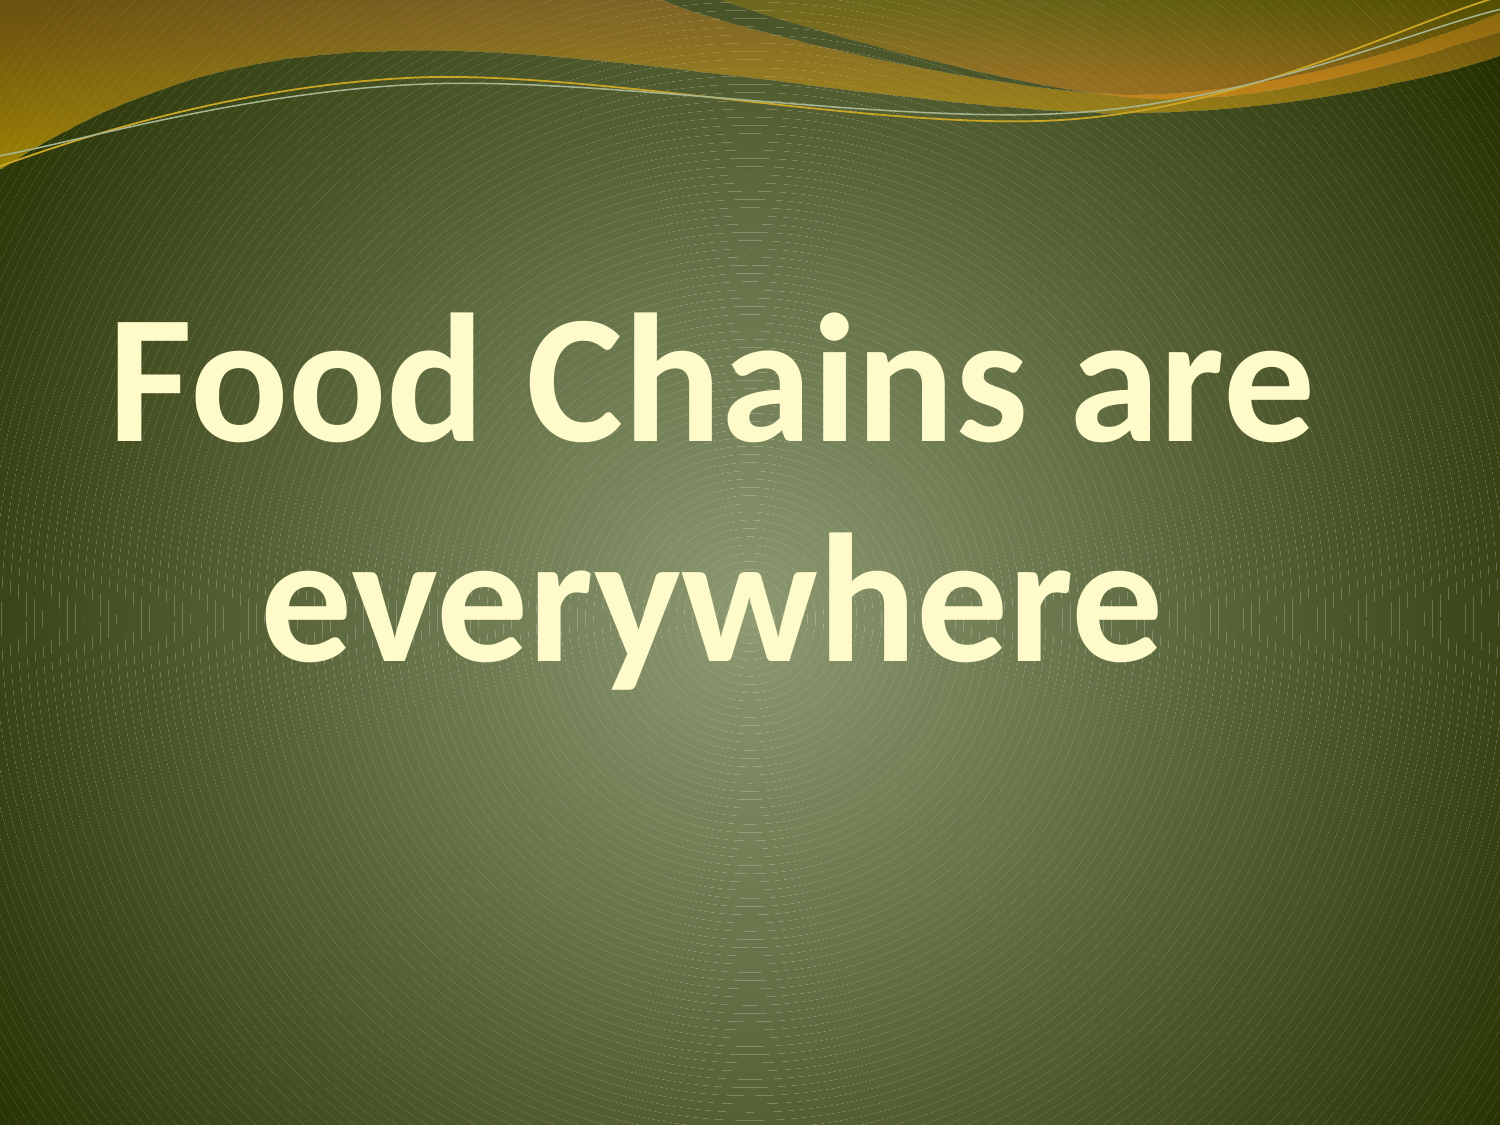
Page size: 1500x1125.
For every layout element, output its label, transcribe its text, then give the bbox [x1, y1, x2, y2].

title Food Chains are everywhere [74, 474, 1351, 699]
